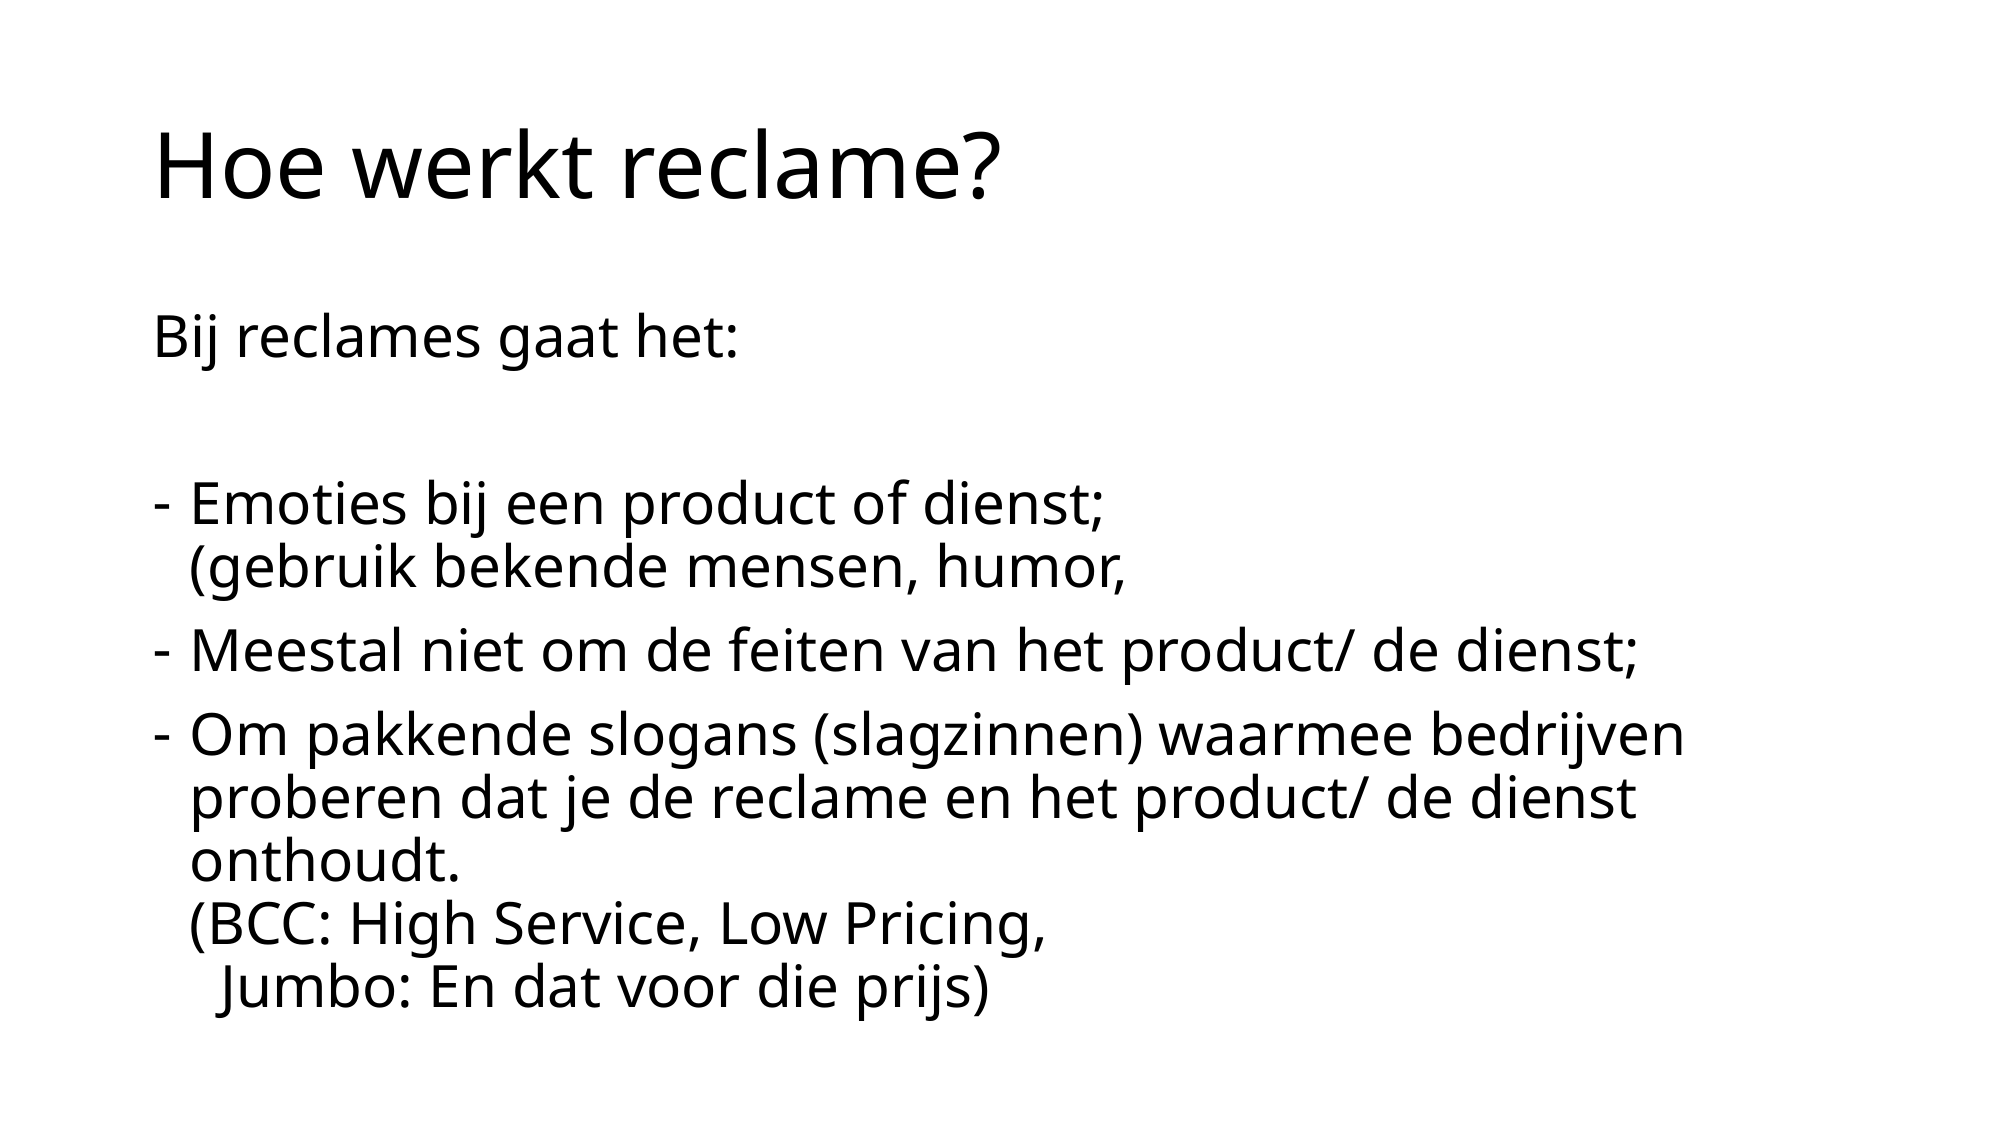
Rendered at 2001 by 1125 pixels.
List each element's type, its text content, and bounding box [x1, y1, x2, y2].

title Hoe werkt reclame? [137, 59, 1863, 278]
list Bij reclames gaat het: Emoties bij een product of dienst; (gebruik bekende mensen, humor, Meestal niet om de feiten van het product/ de dienst; Om pakkende slogans (slagzinnen) waarmee bedrijven proberen dat je de reclame en het product/ de dienst onthoudt. (BCC: High Service, Low Pricing, Jumbo: En dat voor die prijs) [137, 299, 1863, 1014]
